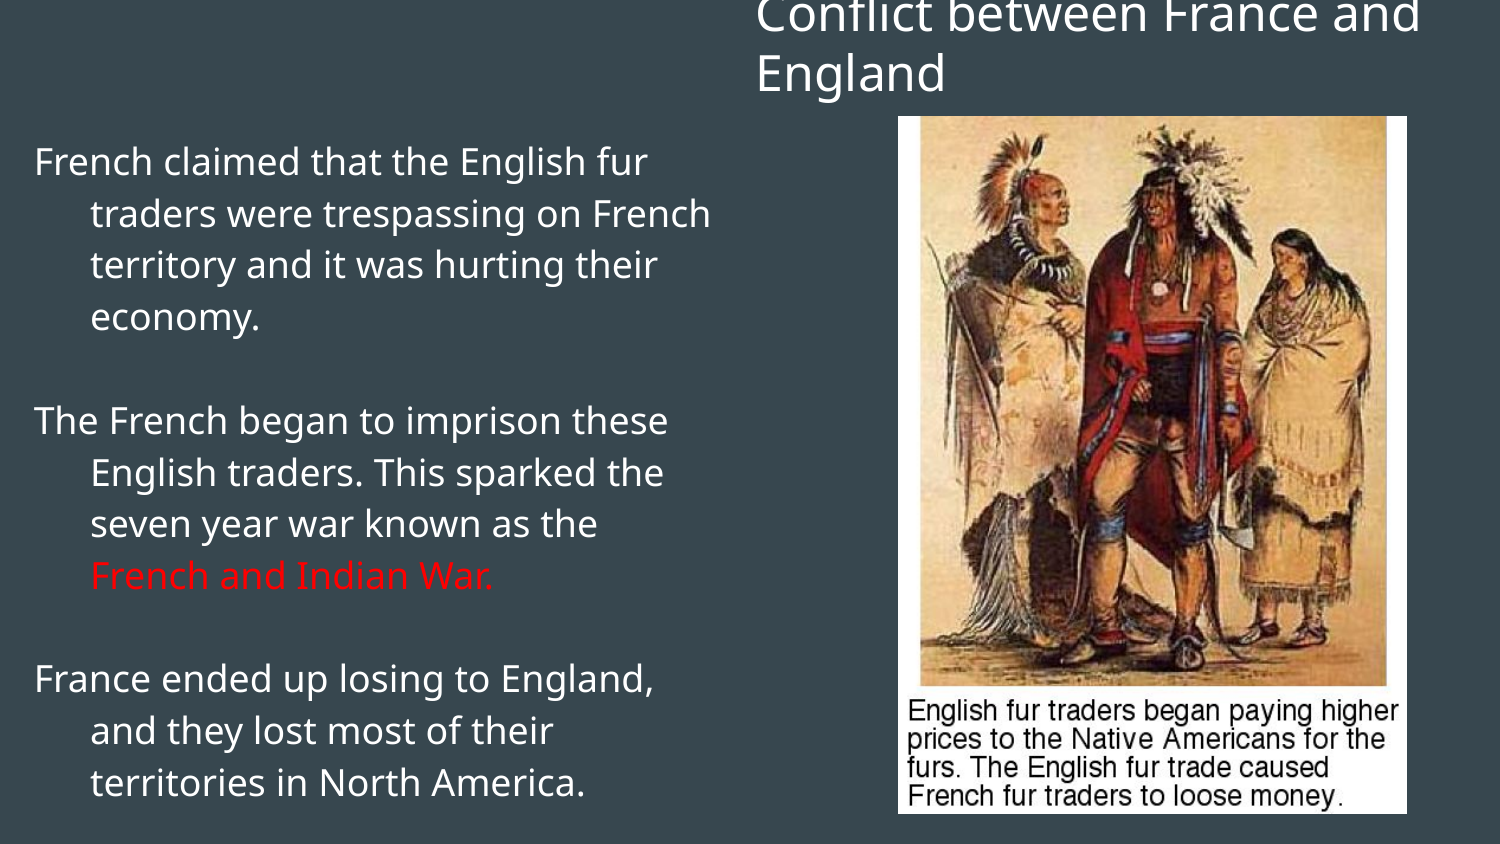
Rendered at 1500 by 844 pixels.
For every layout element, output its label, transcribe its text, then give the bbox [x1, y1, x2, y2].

picture [898, 116, 1407, 814]
list French claimed that the English fur traders were trespassing on French territory and it was hurting their economy. The French began to imprison these English traders. This sparked the seven year war known as the French and Indian War. France ended up losing to England, and they lost most of their territories in North America. [0, 116, 741, 838]
title Conflict between France and England [740, 30, 1500, 117]
